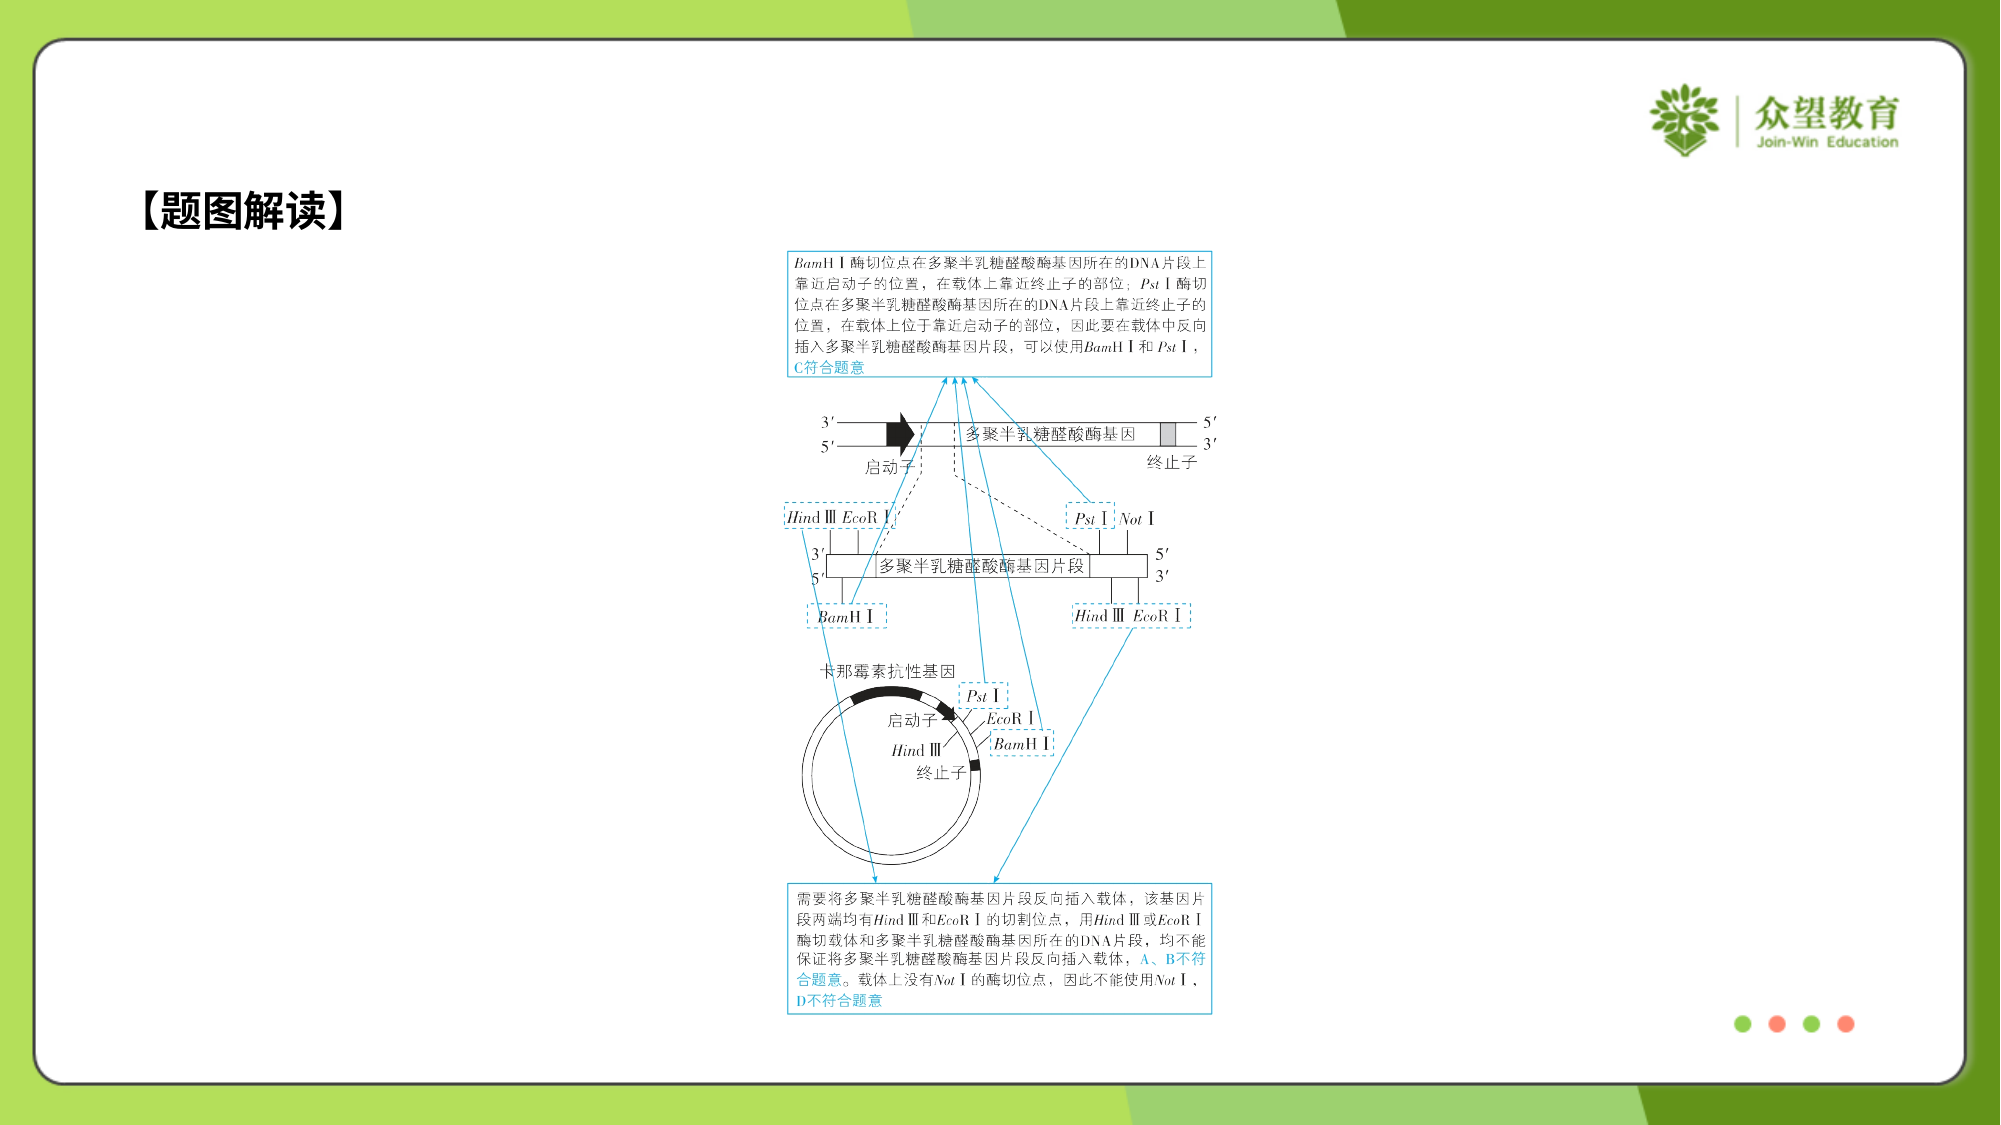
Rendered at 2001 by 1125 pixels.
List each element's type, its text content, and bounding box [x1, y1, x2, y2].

picture [0, 0, 2000, 1125]
text_box 【题图解读】 [118, 159, 1883, 227]
